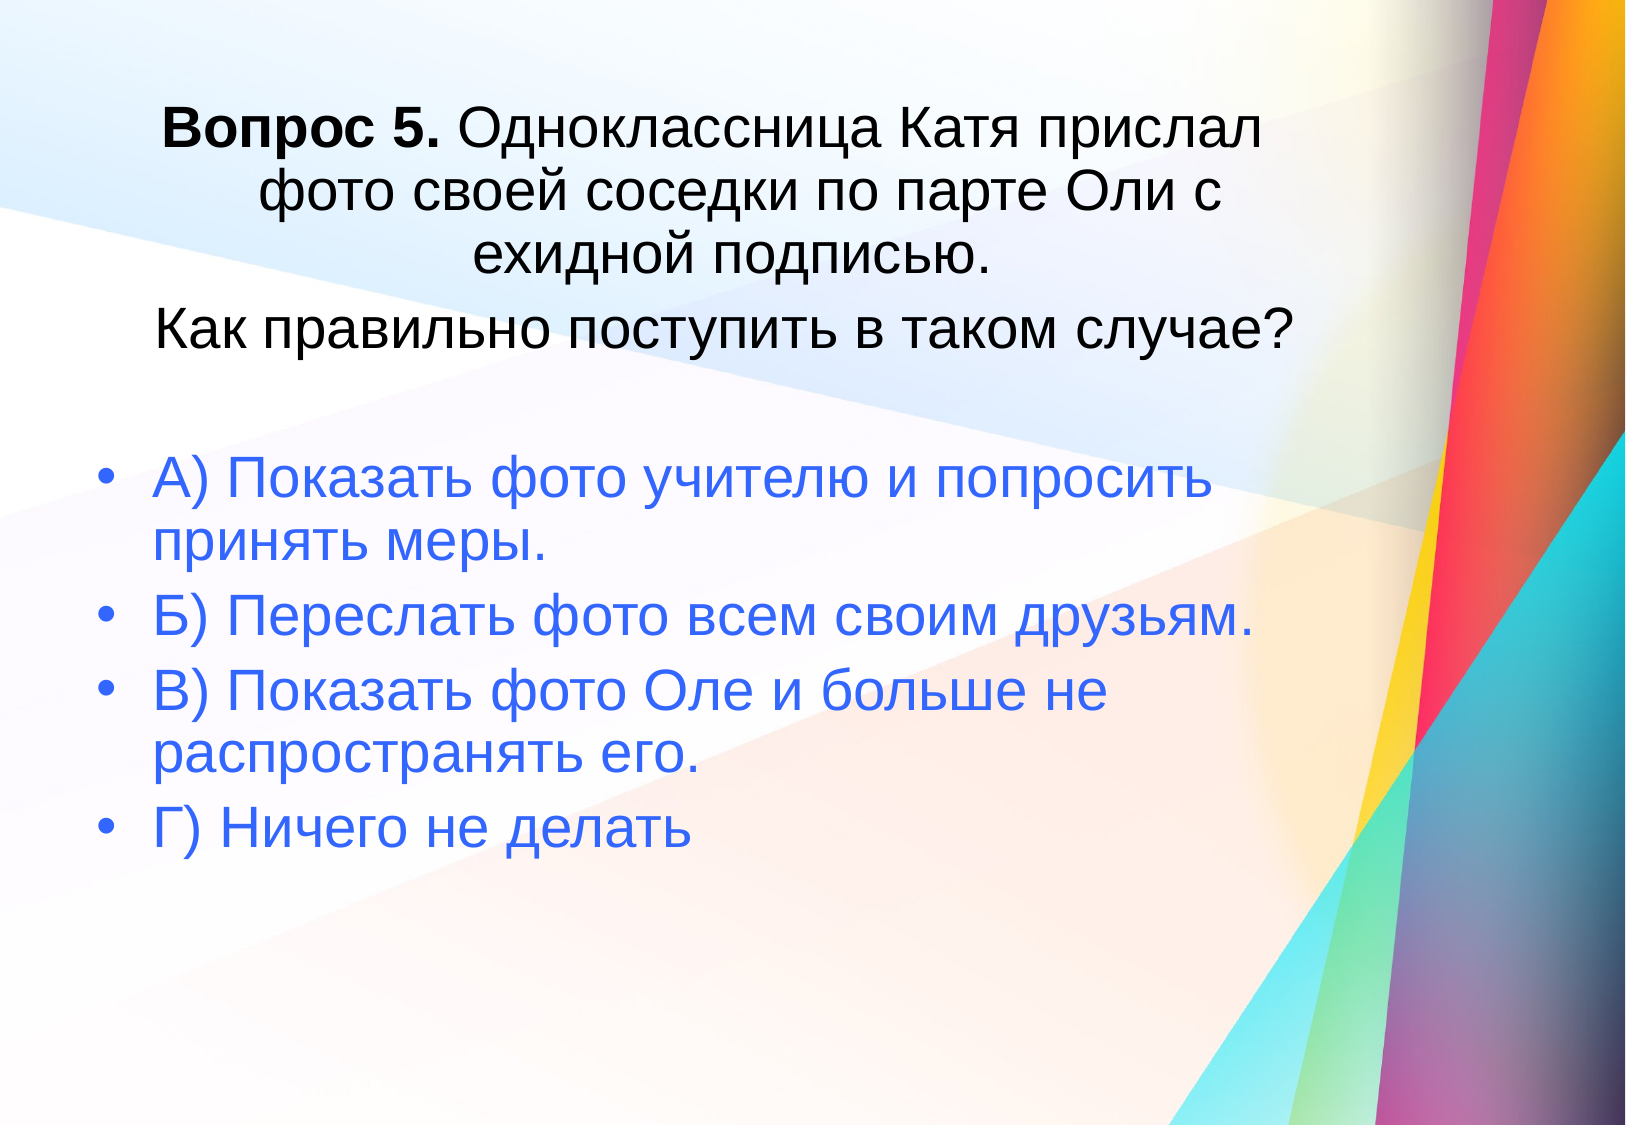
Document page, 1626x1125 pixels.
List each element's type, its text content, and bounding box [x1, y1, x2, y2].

picture [0, 0, 1626, 1125]
list Вопрос 5. Одноклассница Катя прислал фото своей соседки по парте Оли с ехидной подписью. Как правильно поступить в таком случае? А) Показать фото учителю и попросить принять меры. Б) Переслать фото всем своим друзьям. В) Показать фото Оле и больше не распространять его. Г) Ничего не делать [81, 90, 1344, 1071]
